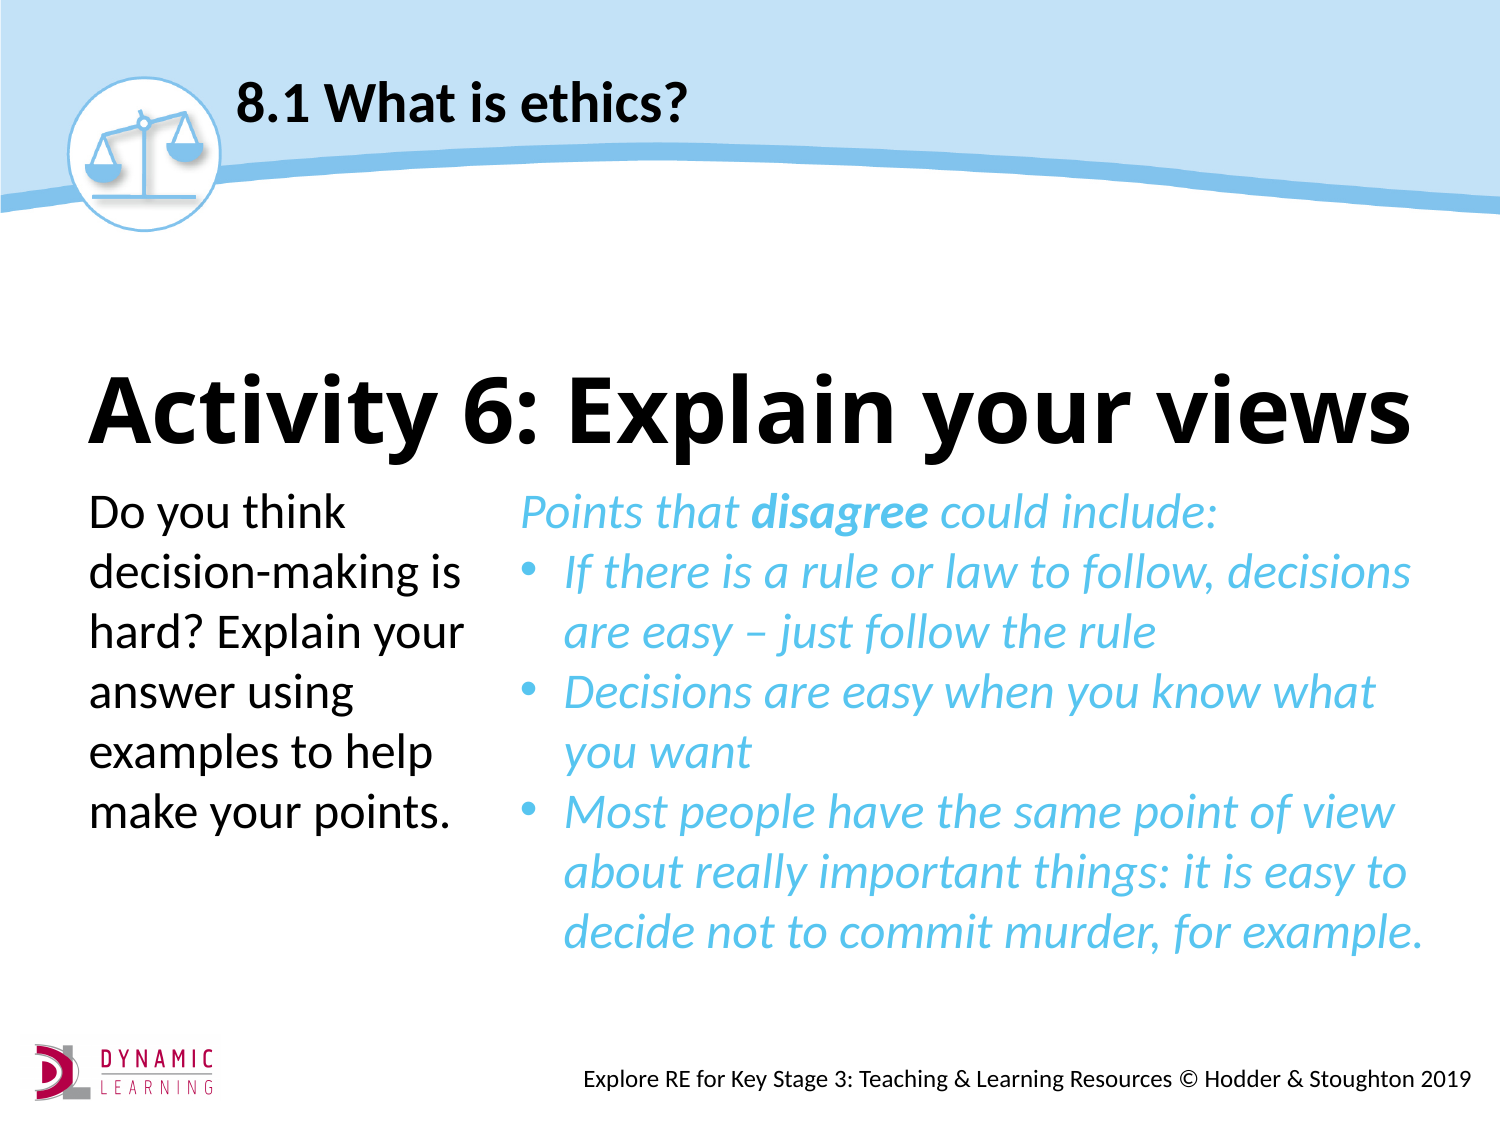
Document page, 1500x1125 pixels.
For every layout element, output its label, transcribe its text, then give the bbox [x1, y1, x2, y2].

picture [0, 0, 1500, 271]
picture [20, 1034, 221, 1101]
title Activity 6: Explain your views [73, 253, 1466, 470]
list Do you think decision-making is hard? Explain your answer using examples to help make your points. [73, 470, 504, 1014]
list Points that disagree could include: If there is a rule or law to follow, decisions are easy – just follow the rule Decisions are easy when you know what you want Most people have the same point of view about really important things: it is easy to decide not to commit murder, for example. [504, 470, 1466, 1014]
